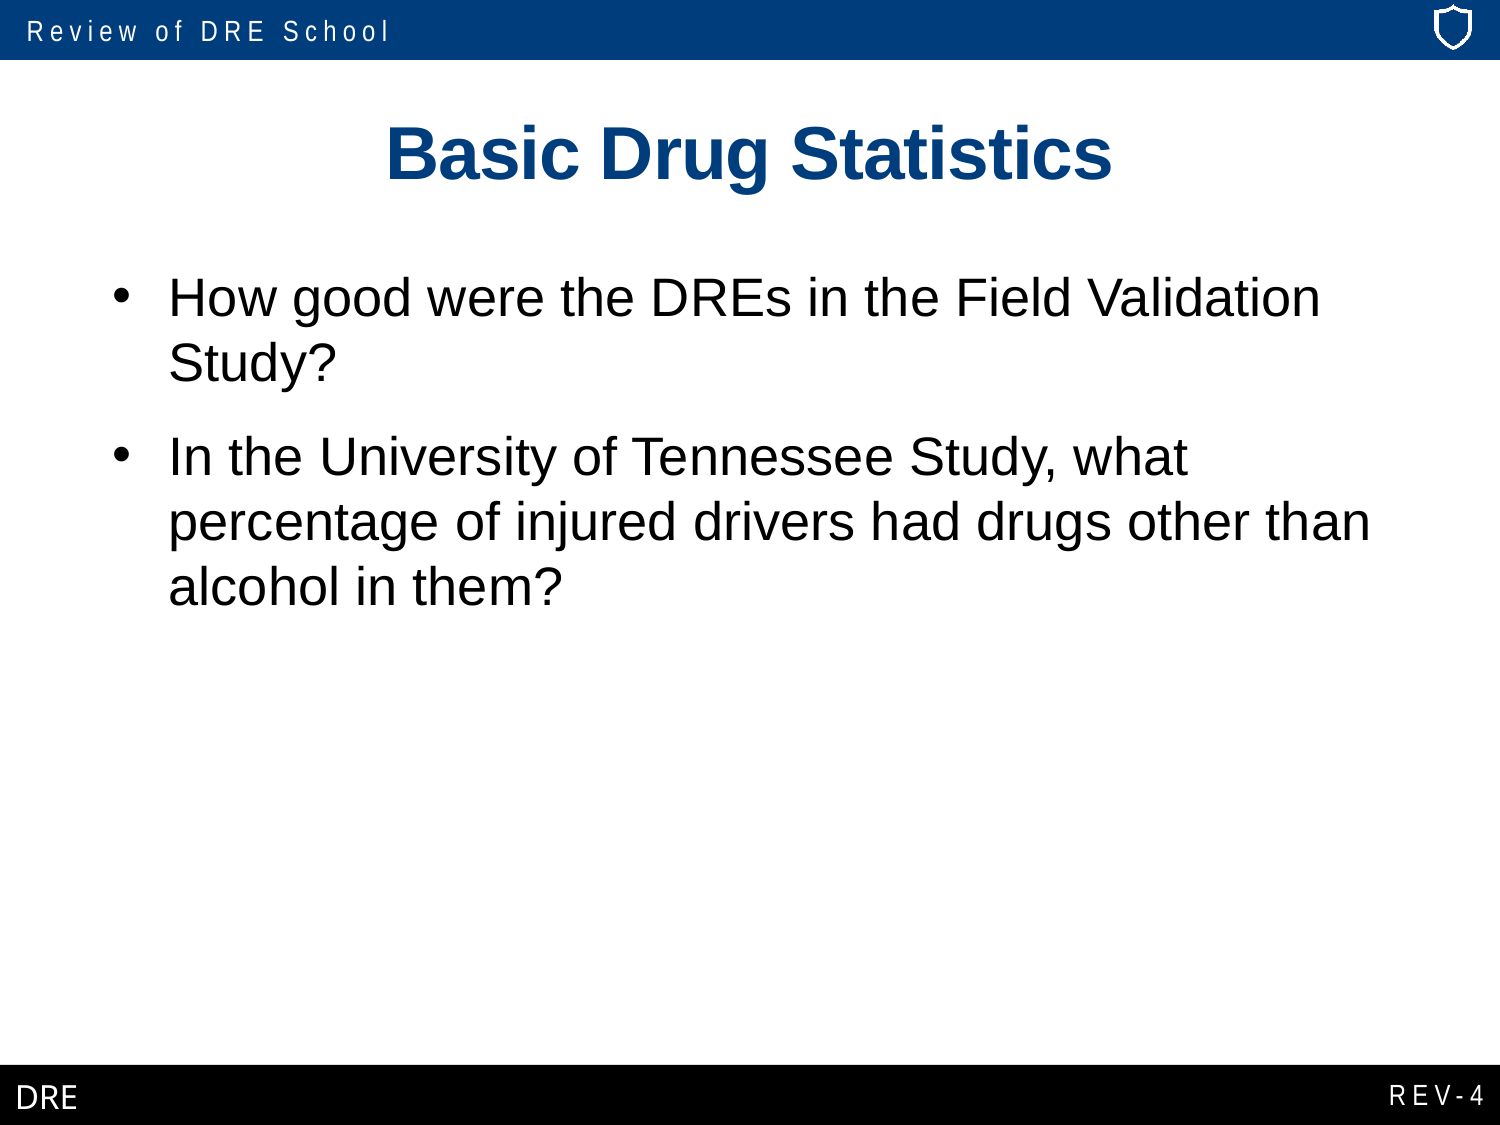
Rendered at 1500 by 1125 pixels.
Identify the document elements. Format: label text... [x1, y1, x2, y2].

slide_number REV-4 [1218, 1063, 1499, 1124]
list How good were the DREs in the Field Validation Study? In the University of Tennessee Study, what percentage of injured drivers had drugs other than alcohol in them? [75, 254, 1425, 1005]
picture [1434, 4, 1472, 50]
title Basic Drug Statistics [75, 75, 1425, 225]
